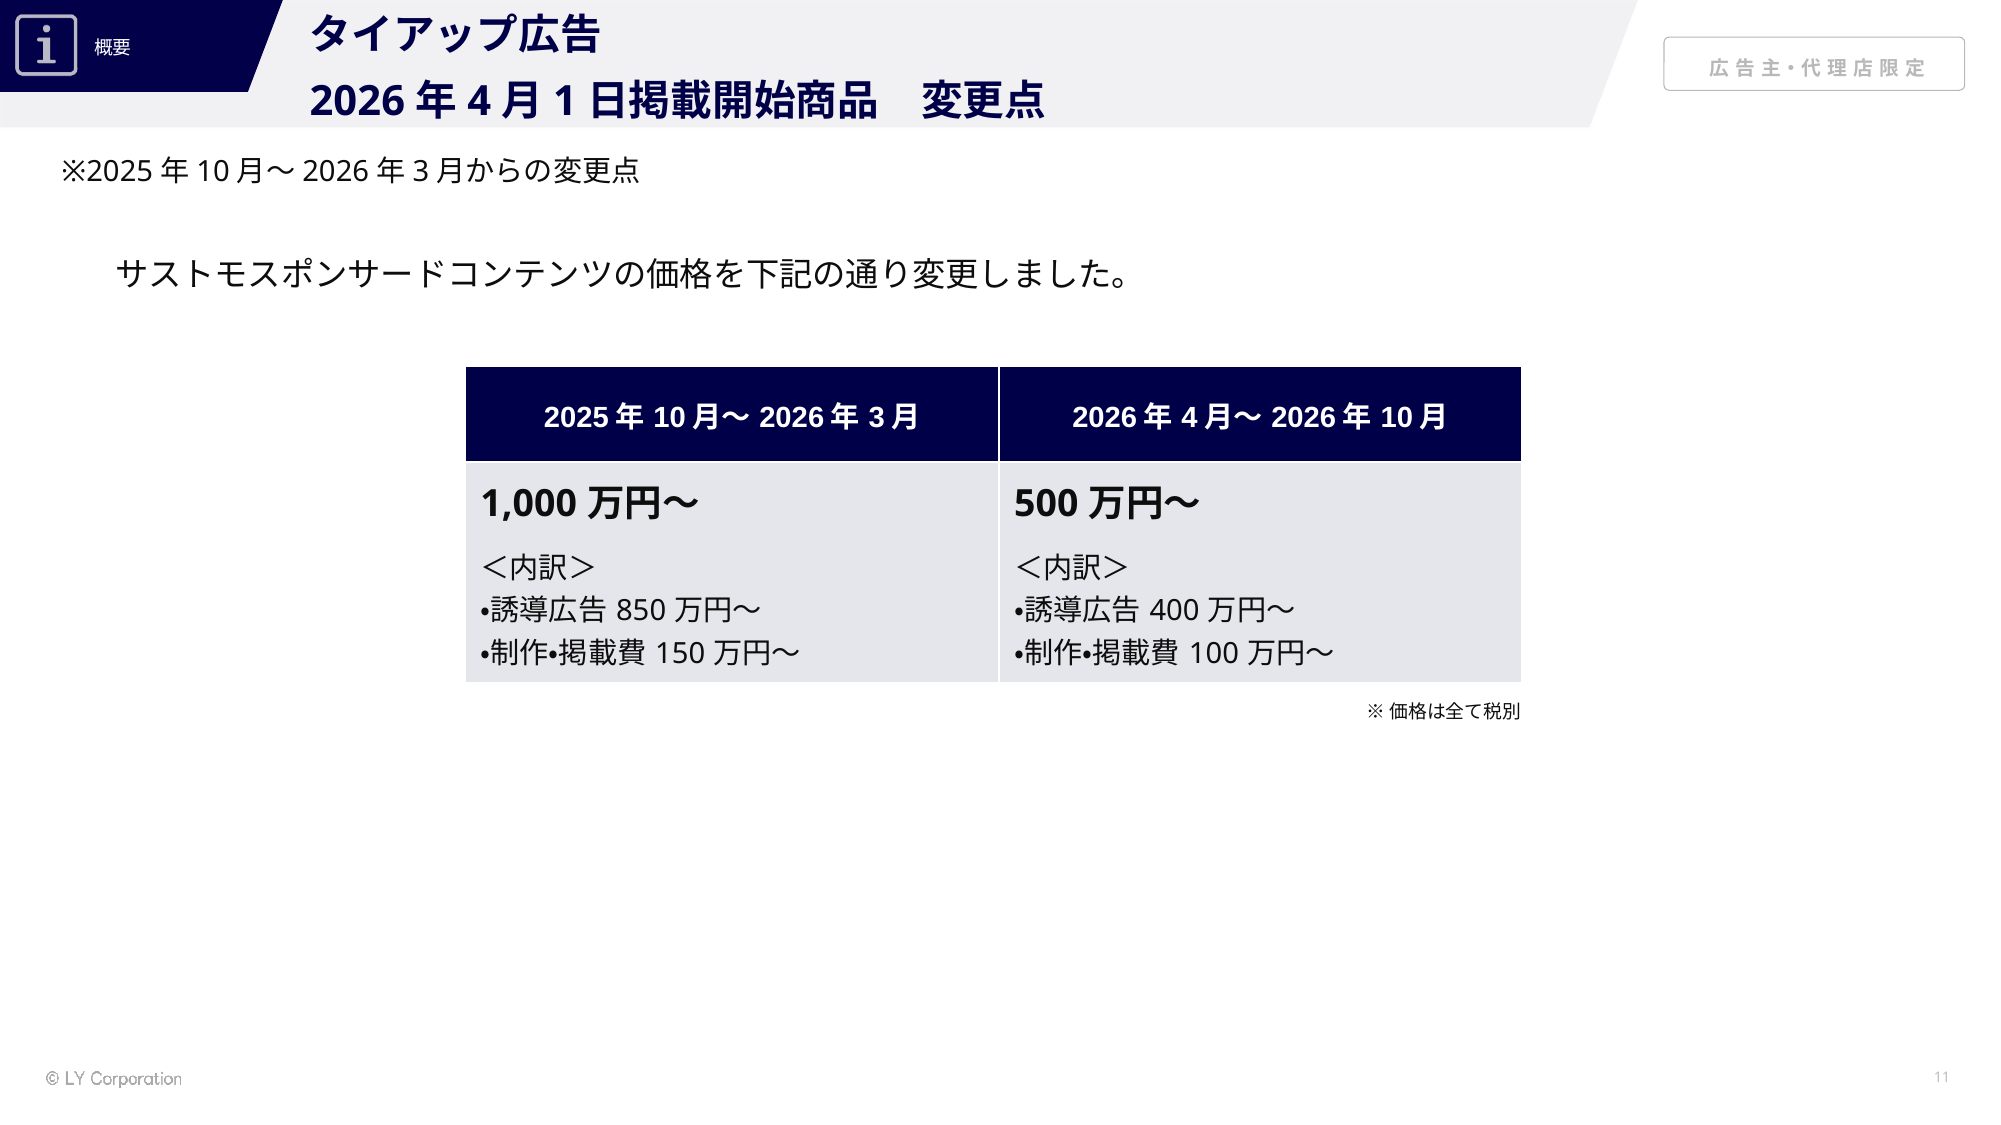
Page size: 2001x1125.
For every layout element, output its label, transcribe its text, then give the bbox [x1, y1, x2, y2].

table_header 2026年4月～2026年10月 [1000, 367, 1521, 461]
list タイアップ広告 2026年4月1日掲載開始商品 変更点 [309, 41, 1645, 97]
text_box ※2025年10月～2026年3月からの変更点 [46, 149, 1854, 279]
table_cell 1,000万円～ ＜内訳＞ ・誘導広告850万円～ ・制作・掲載費150万円～ [466, 463, 998, 682]
table_header 2025年10月～2026年3月 [466, 367, 998, 461]
text_box サストモスポンサードコンテンツの価格を下記の通り変更しました。 [101, 245, 1851, 301]
picture [46, 1071, 181, 1088]
table_cell 500万円～ ＜内訳＞ ・誘導広告400万円～ ・制作・掲載費100万円～ [1000, 463, 1521, 682]
text_box ※価格は全て税別 [1351, 692, 1536, 730]
